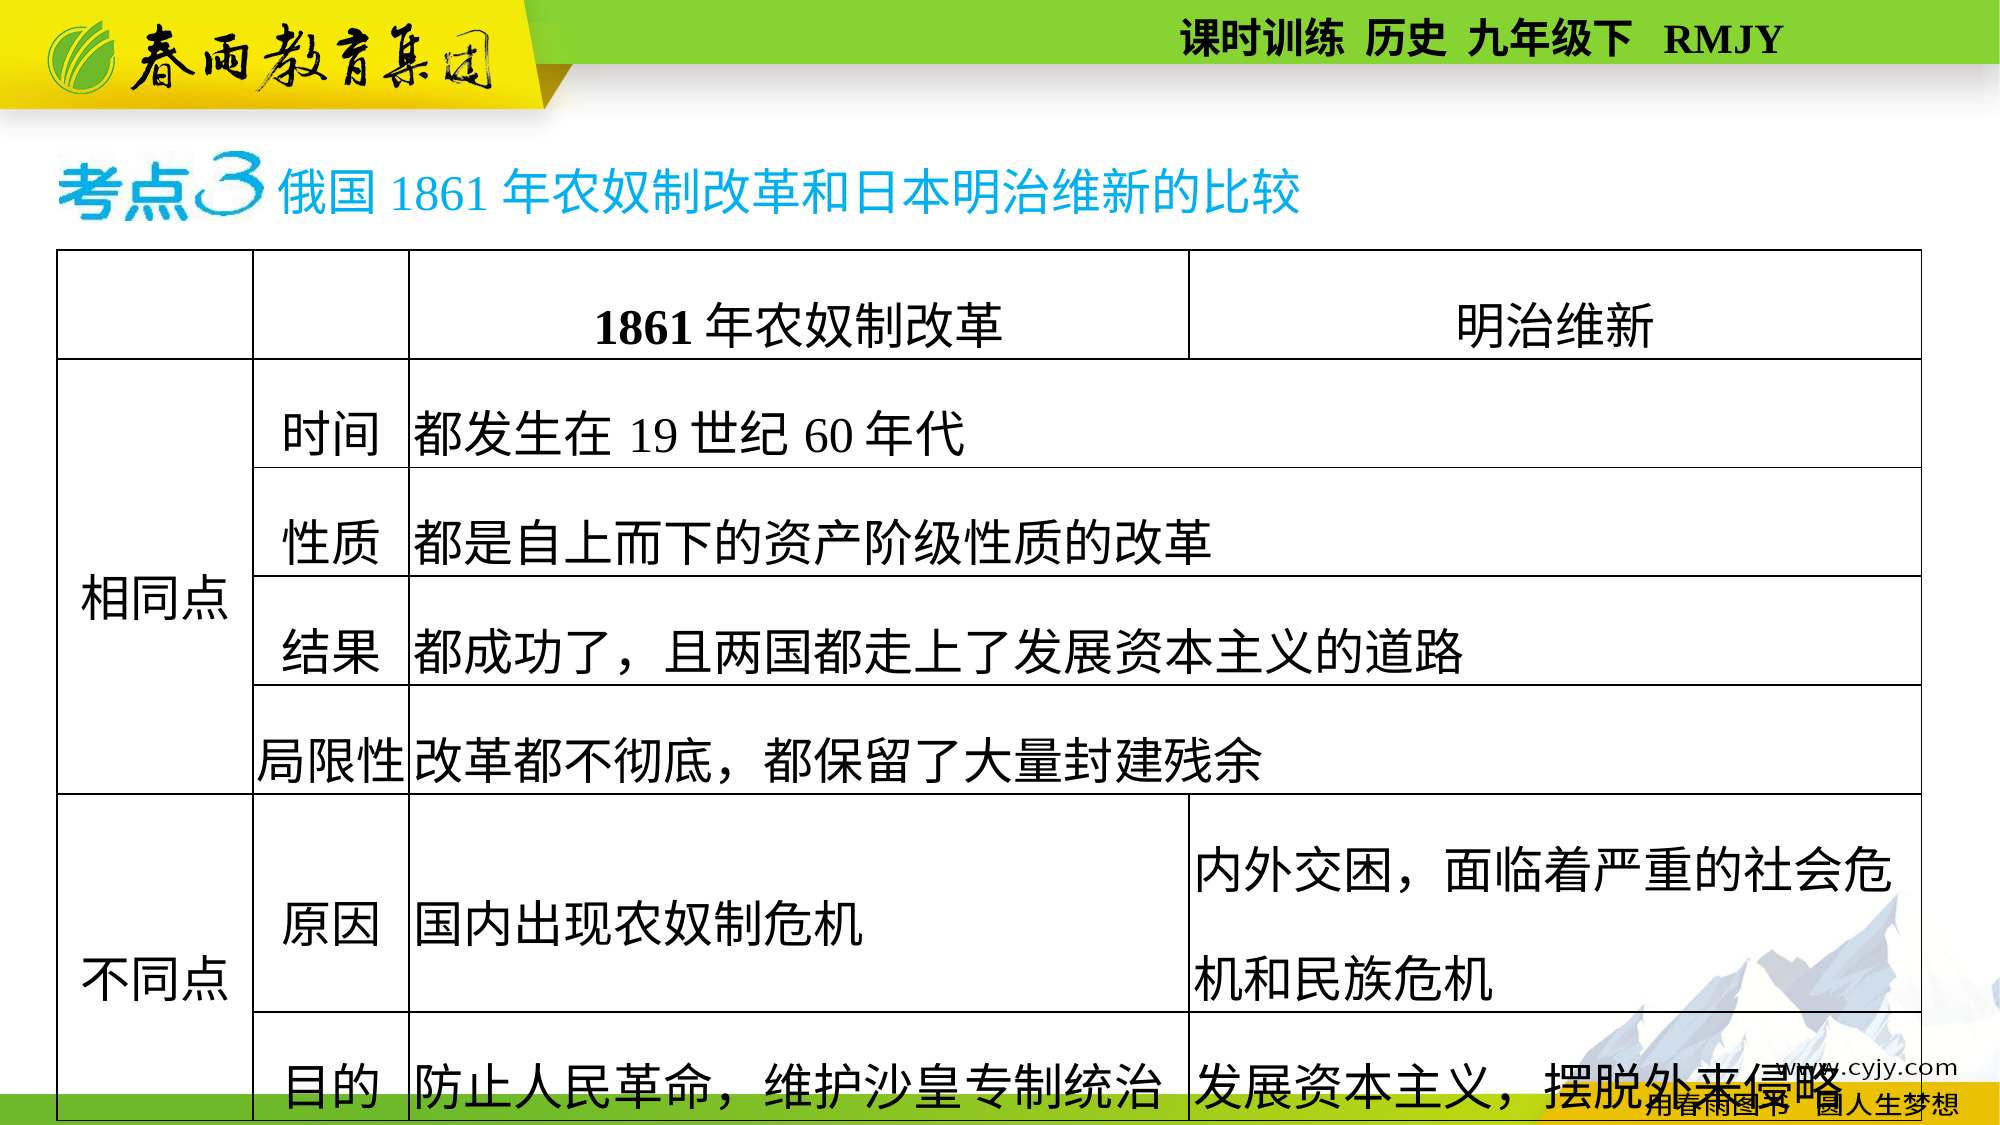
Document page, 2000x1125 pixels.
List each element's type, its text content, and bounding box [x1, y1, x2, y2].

picture [0, 0, 2000, 1125]
table_header 1861年农奴制改革 [410, 251, 1188, 358]
table_cell 不同点 [58, 795, 252, 1120]
table_cell 都发生在19世纪60年代 [410, 360, 1921, 467]
table_cell 相同点 [58, 360, 252, 793]
table_cell 原因 [254, 795, 408, 1011]
table_cell 改革都不彻底，都保留了大量封建残余 [410, 686, 1921, 793]
table_header [58, 251, 252, 358]
table_header [254, 251, 408, 358]
table_cell 国内出现农奴制危机 [410, 795, 1188, 1011]
table_cell 发展资本主义，摆脱外来侵略 [1190, 1013, 1921, 1120]
table_cell 防止人民革命，维护沙皇专制统治 [410, 1013, 1188, 1120]
table_cell 目的 [254, 1013, 408, 1120]
list 俄国1861年农奴制改革和日本明治维新的比较 [59, 122, 1944, 217]
table_cell 都是自上而下的资产阶级性质的改革 [410, 468, 1921, 575]
table_cell 都成功了，且两国都走上了发展资本主义的道路 [410, 577, 1921, 684]
table_cell 性质 [254, 468, 408, 575]
table_cell 内外交困，面临着严重的社会危机和民族危机 [1190, 795, 1921, 1011]
table_cell 结果 [254, 577, 408, 684]
table_cell 局限性 [254, 686, 408, 793]
table_cell 时间 [254, 360, 408, 467]
table_header 明治维新 [1190, 251, 1921, 358]
